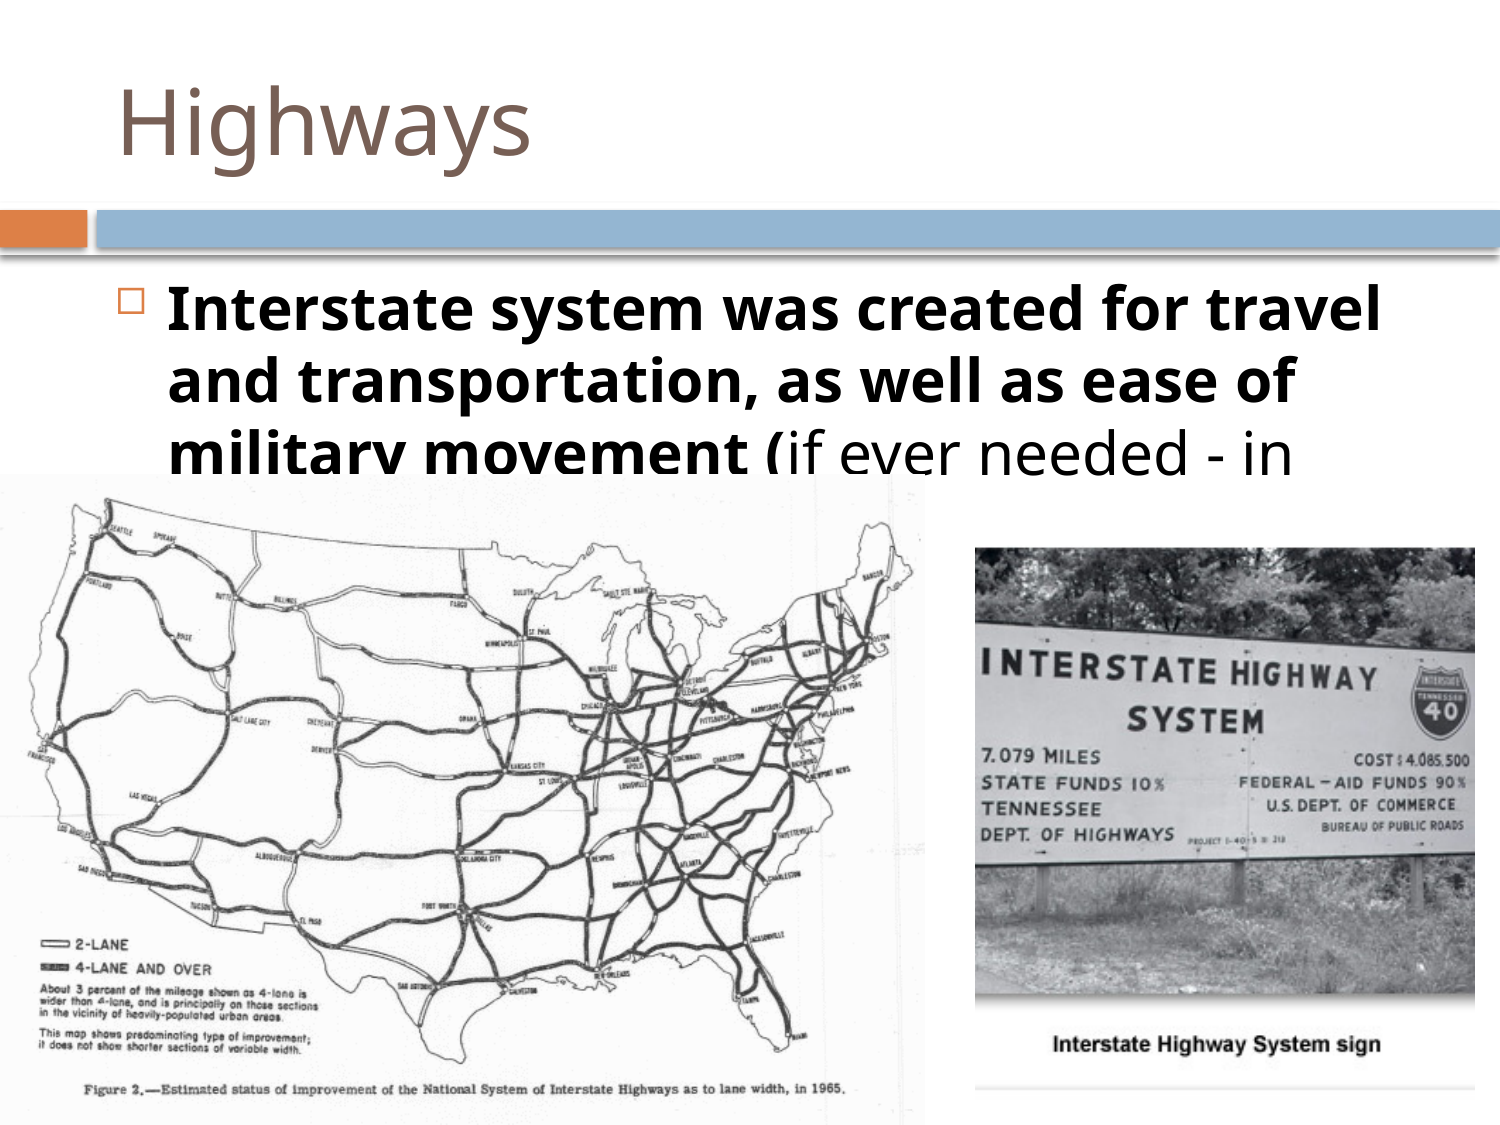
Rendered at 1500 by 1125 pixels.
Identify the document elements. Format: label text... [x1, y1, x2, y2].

picture [974, 488, 1476, 1125]
list Interstate system was created for travel and transportation, as well as ease of military movement (if ever needed - in case of attack) [100, 262, 1438, 1000]
picture [0, 474, 925, 1125]
title Highways [100, 37, 1438, 200]
